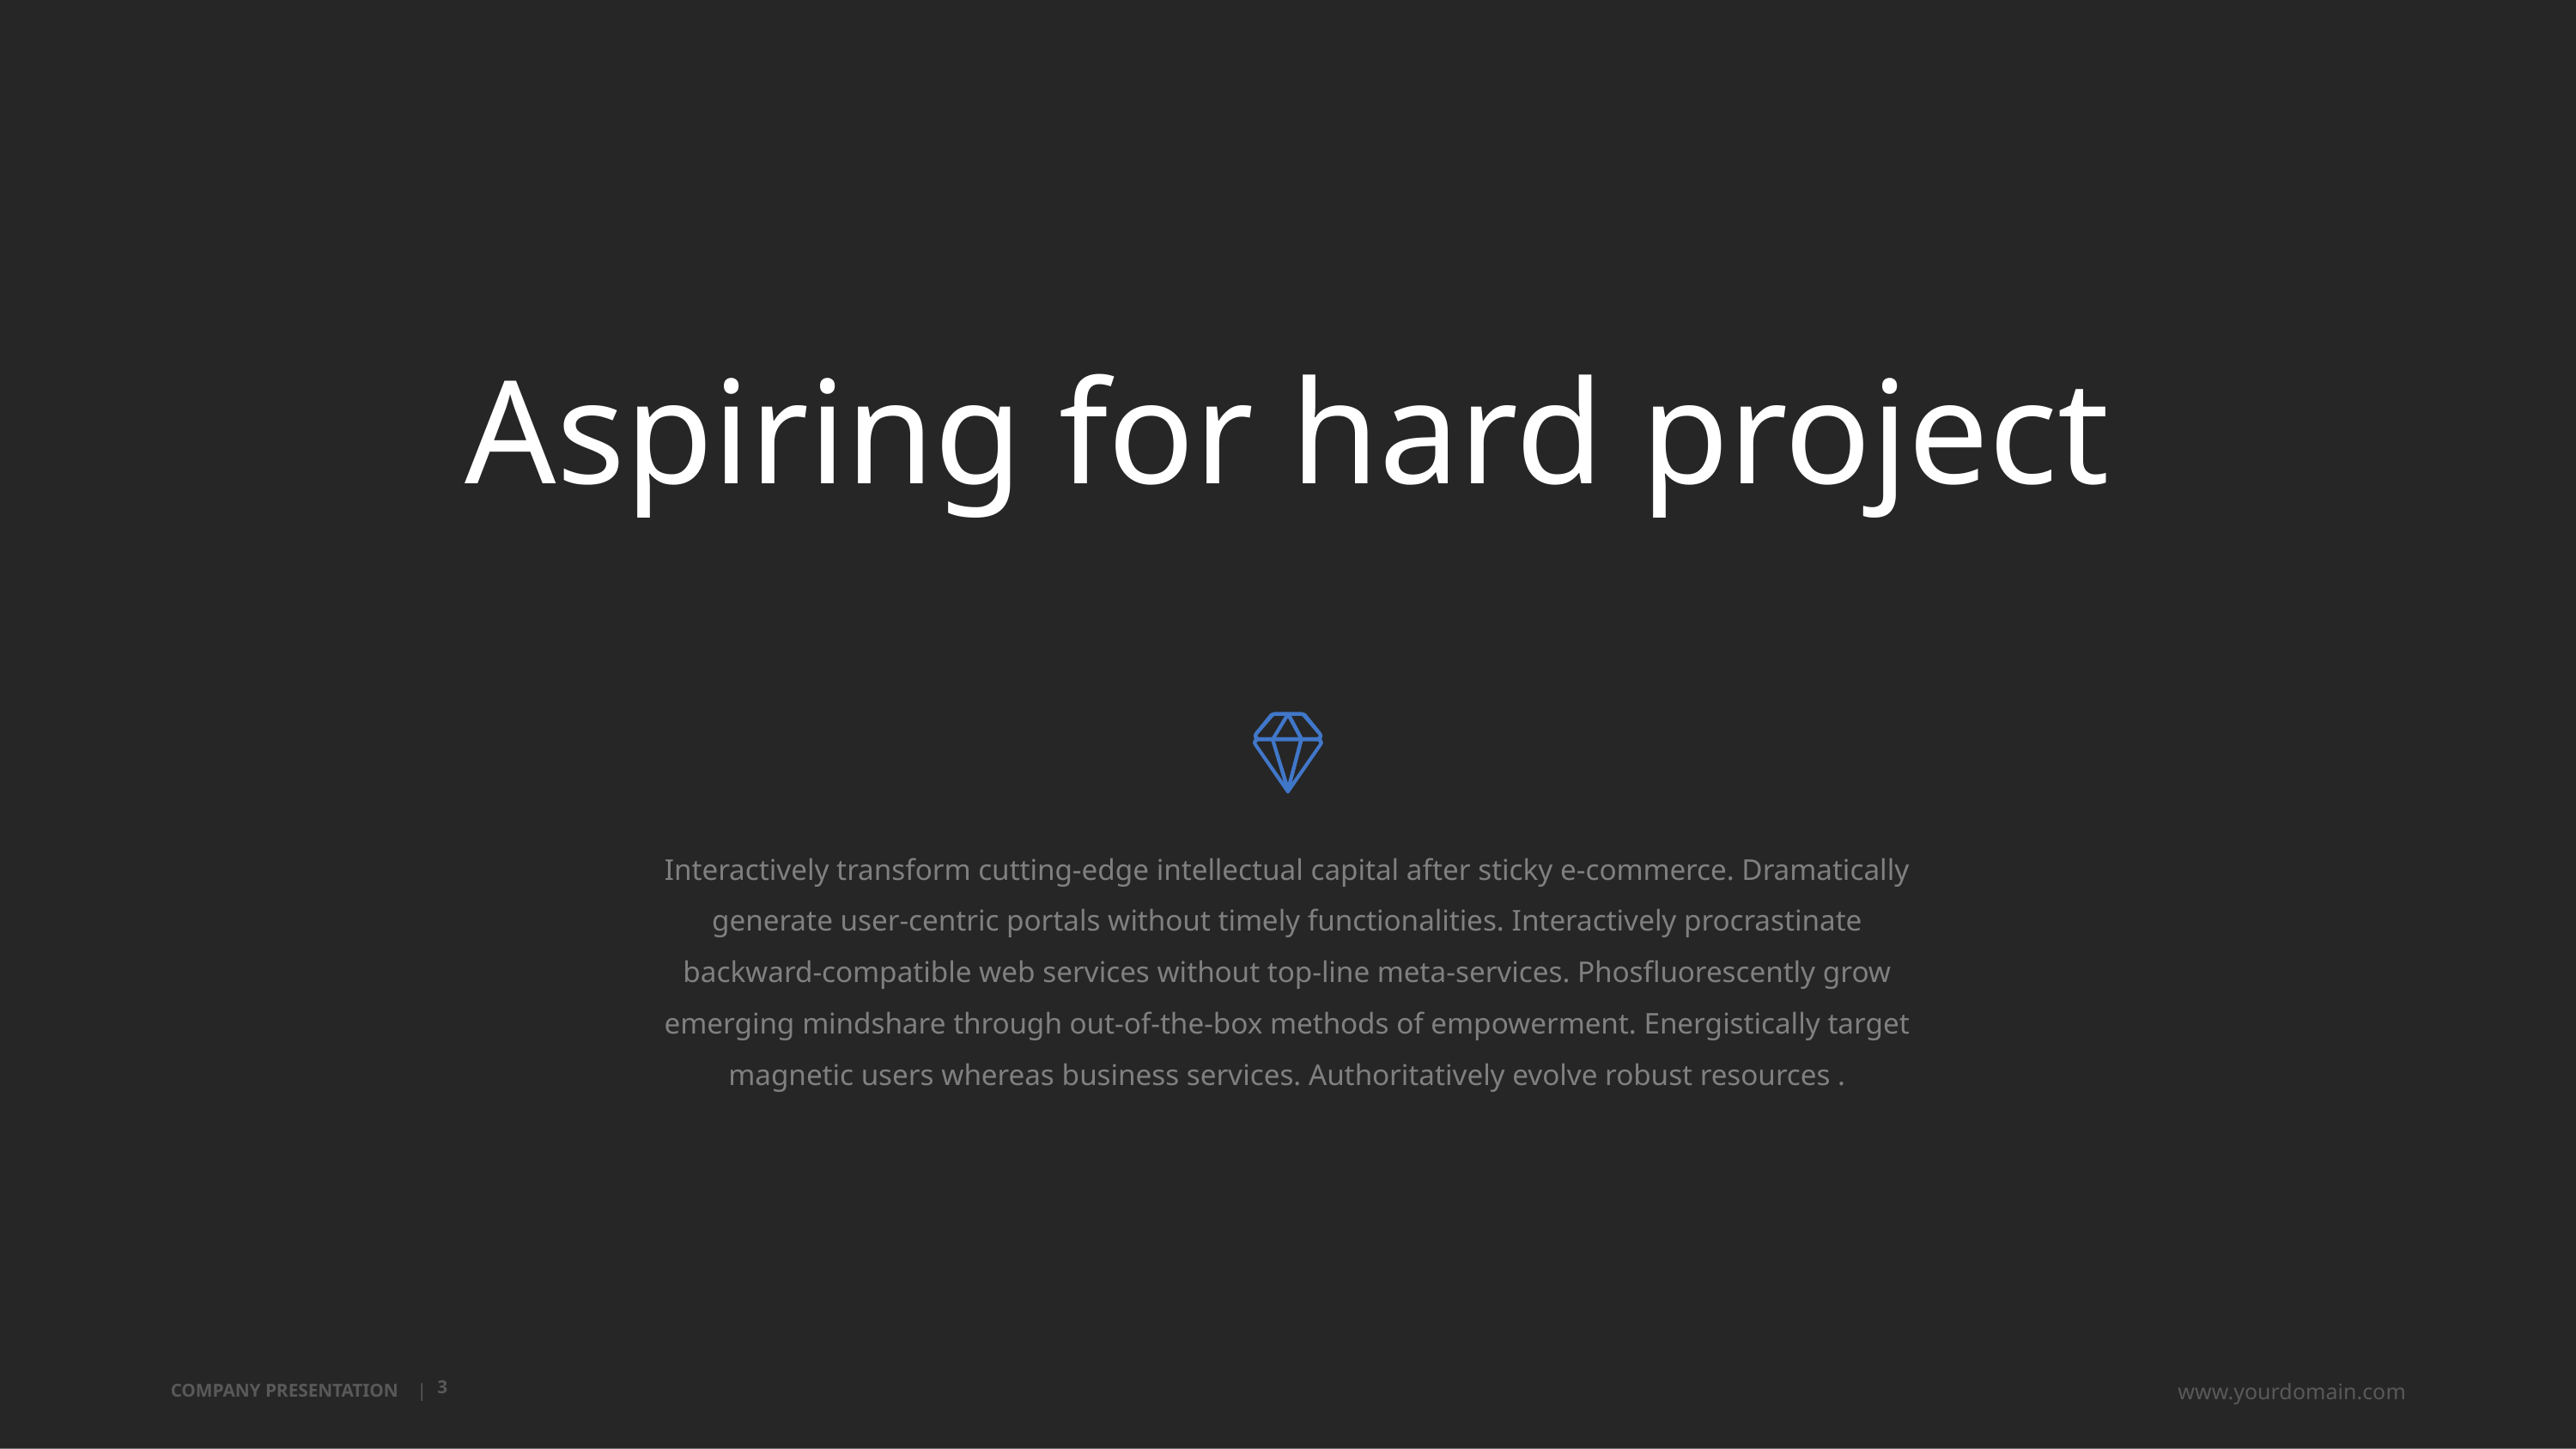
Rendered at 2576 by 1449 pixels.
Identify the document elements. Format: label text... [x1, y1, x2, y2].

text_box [1252, 712, 1324, 794]
text_box Interactively transform cutting-edge intellectual capital after sticky e-commerce. Dramatically generate user-centric portals without timely functionalities. Interactively procrastinate backward-compatible web services without top-line meta-services. Phosfluorescently grow emerging mindshare through out-of-the-box methods of empowerment. Energistically target magnetic users whereas business services. Authoritatively evolve robust resources . [636, 828, 1940, 1098]
text_box Aspiring for hard project [332, 373, 2244, 518]
